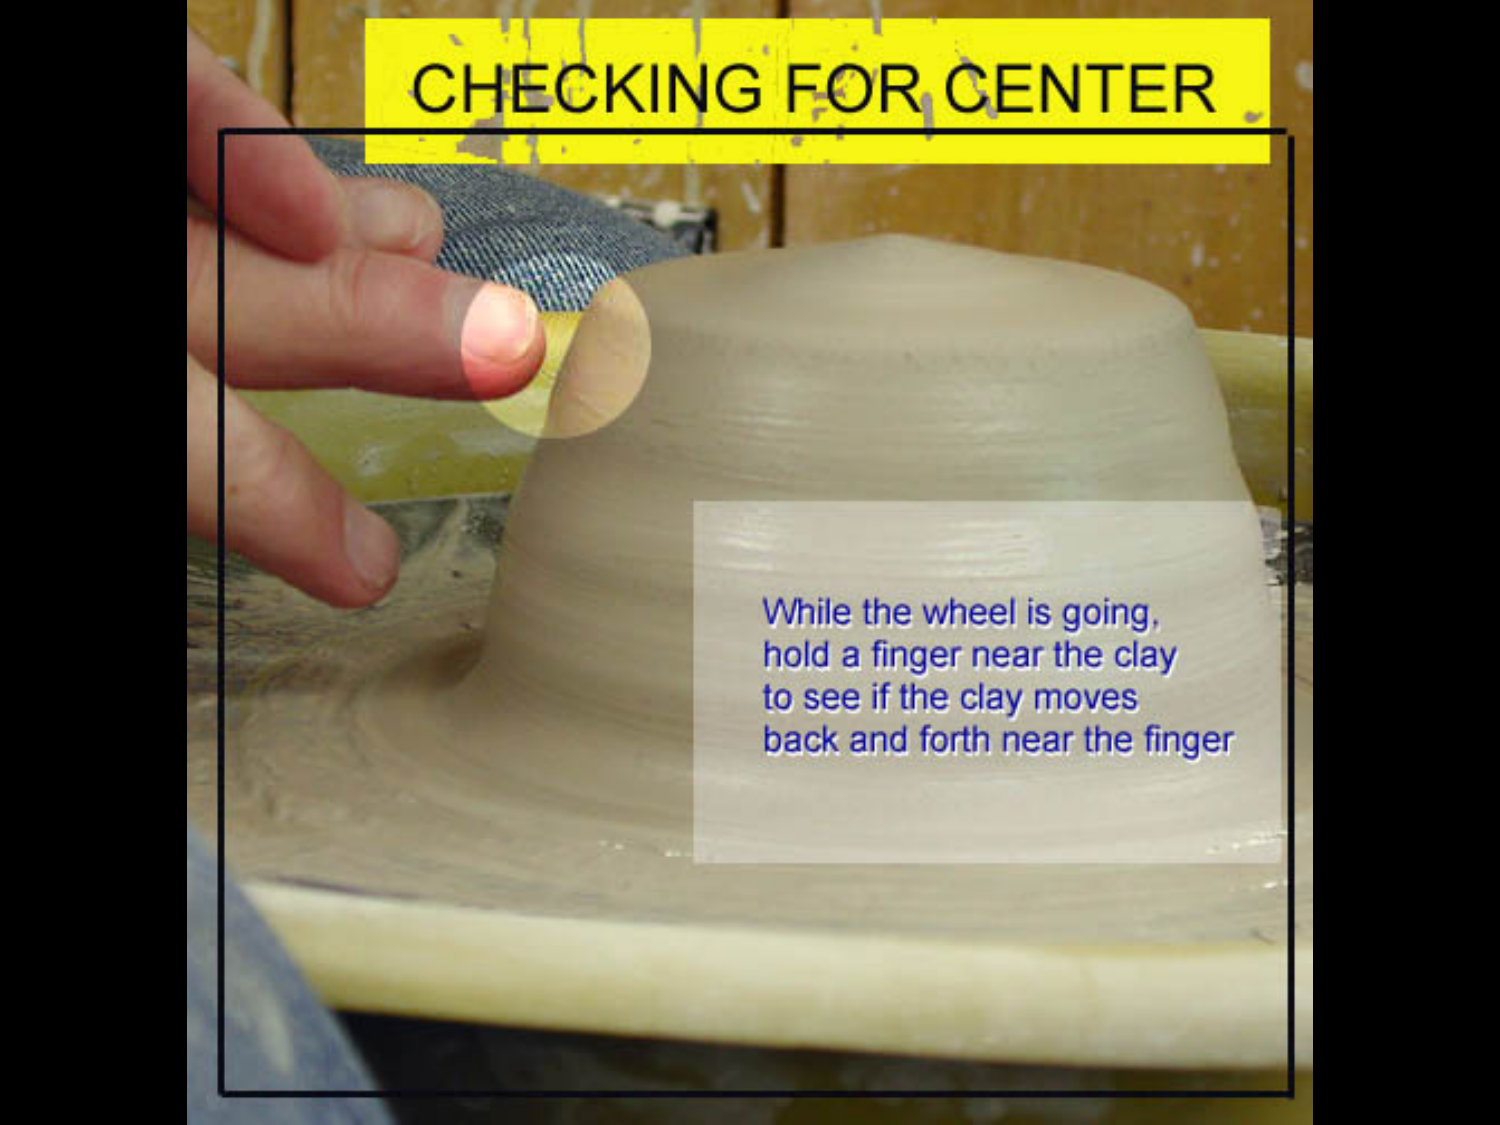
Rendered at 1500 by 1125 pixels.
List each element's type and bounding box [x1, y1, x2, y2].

picture [187, 0, 1313, 1125]
